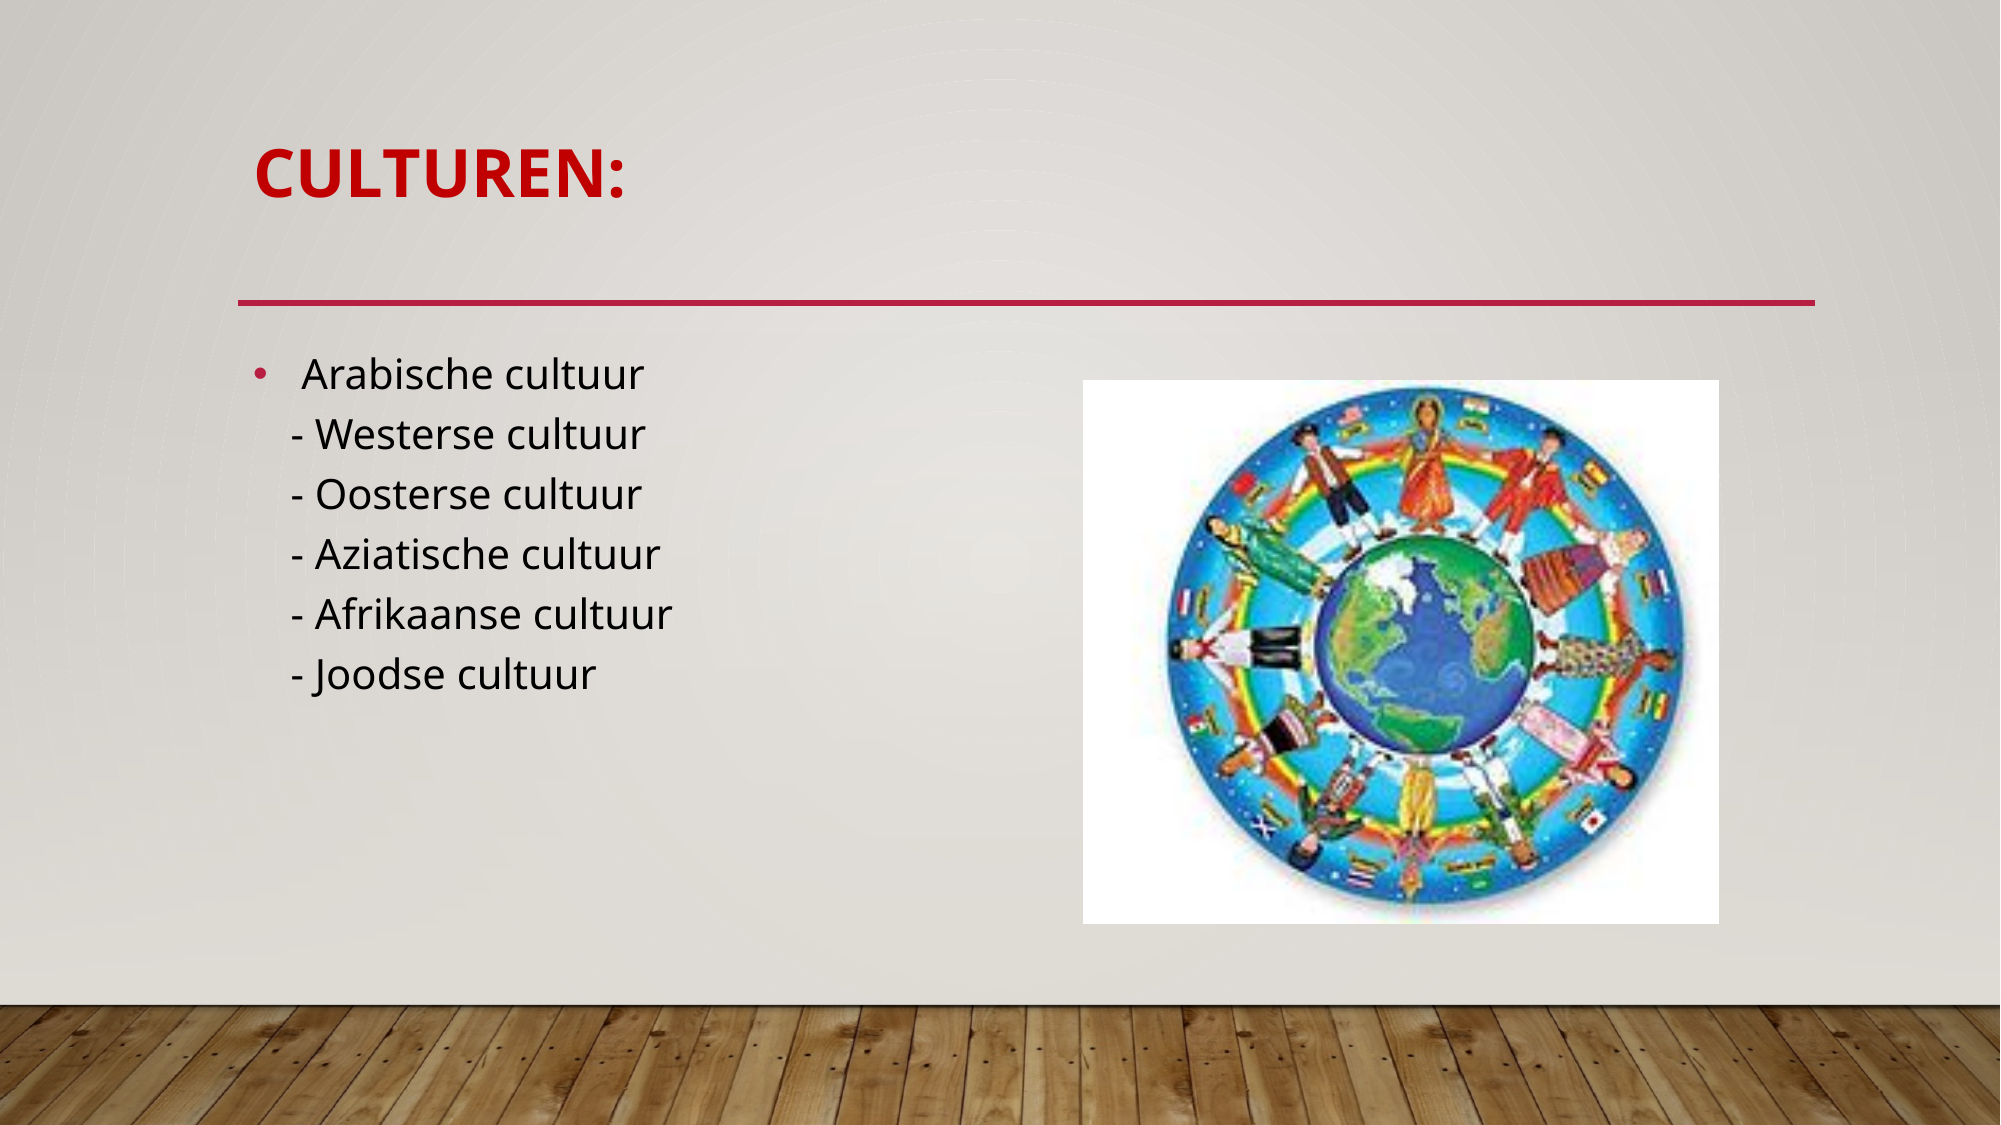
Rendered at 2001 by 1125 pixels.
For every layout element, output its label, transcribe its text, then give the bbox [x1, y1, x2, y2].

picture [1083, 380, 1719, 924]
list Arabische cultuur - Westerse cultuur - Oosterse cultuur - Aziatische cultuur - Afrikaanse cultuur - Joodse cultuur [238, 330, 1814, 897]
title Culturen: [238, 131, 1814, 305]
picture [0, 1005, 2000, 1125]
